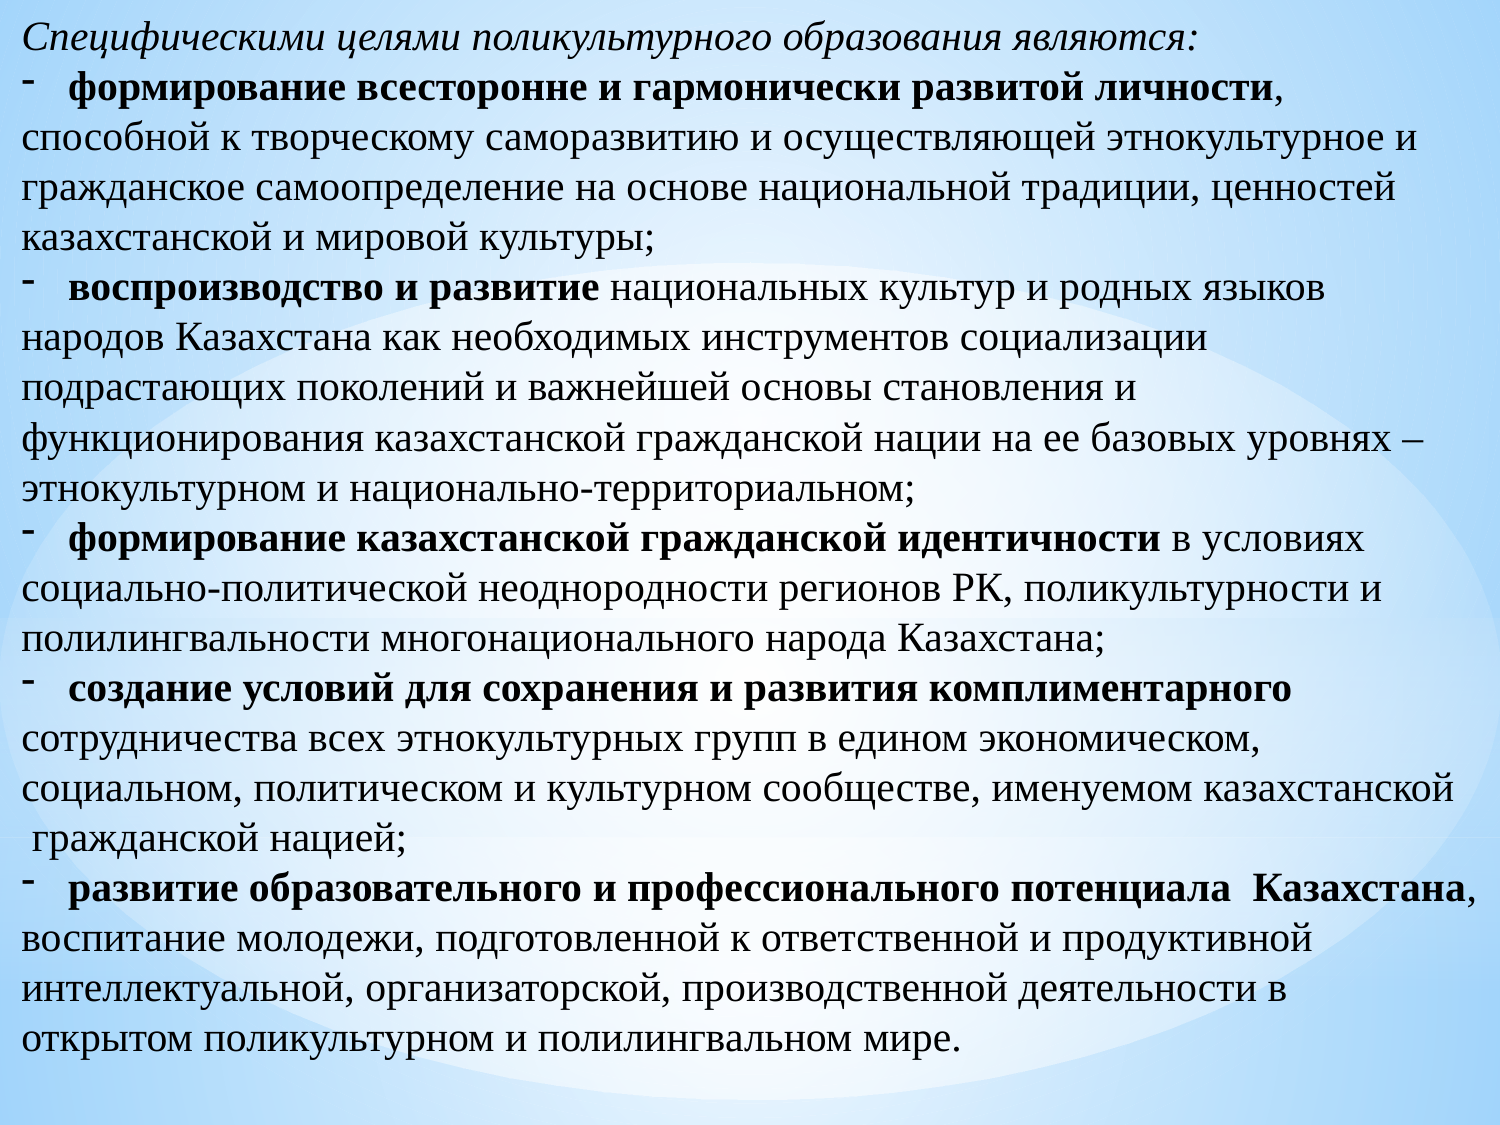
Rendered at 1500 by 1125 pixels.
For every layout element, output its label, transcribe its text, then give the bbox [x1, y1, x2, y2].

text_box Специфическими целями поликультурного образования являются: формирование всесторонне и гармонически развитой личности, способной к творческому саморазвитию и осуществляющей этнокультурное и гражданское самоопределение на основе национальной традиции, ценностей казахстанской и мировой культуры; воспроизводство и развитие национальных культур и родных языков народов Казахстана как необходимых инструментов социализации подрастающих поколений и важнейшей основы становления и функционирования казахстанской гражданской нации на ее базовых уровнях – этнокультурном и национально-территориальном; формирование казахстанской гражданской идентичности в условиях социально-политической неоднородности регионов РК, поликультурности и полилингвальности многонационального народа Казахстана; создание условий для сохранения и развития комплиментарного сотрудничества всех этнокультурных групп в едином экономическом, социальном, политическом и культурном сообществе, именуемом казахстанской гражданской нацией; развитие образовательного и профессионального потенциала Казахстана, воспитание молодежи, подготовленной к ответственной и продуктивной интеллектуальной, организаторской, производственной деятельности в открытом поликультурном и полилингвальном мире. [6, 1, 1500, 1112]
